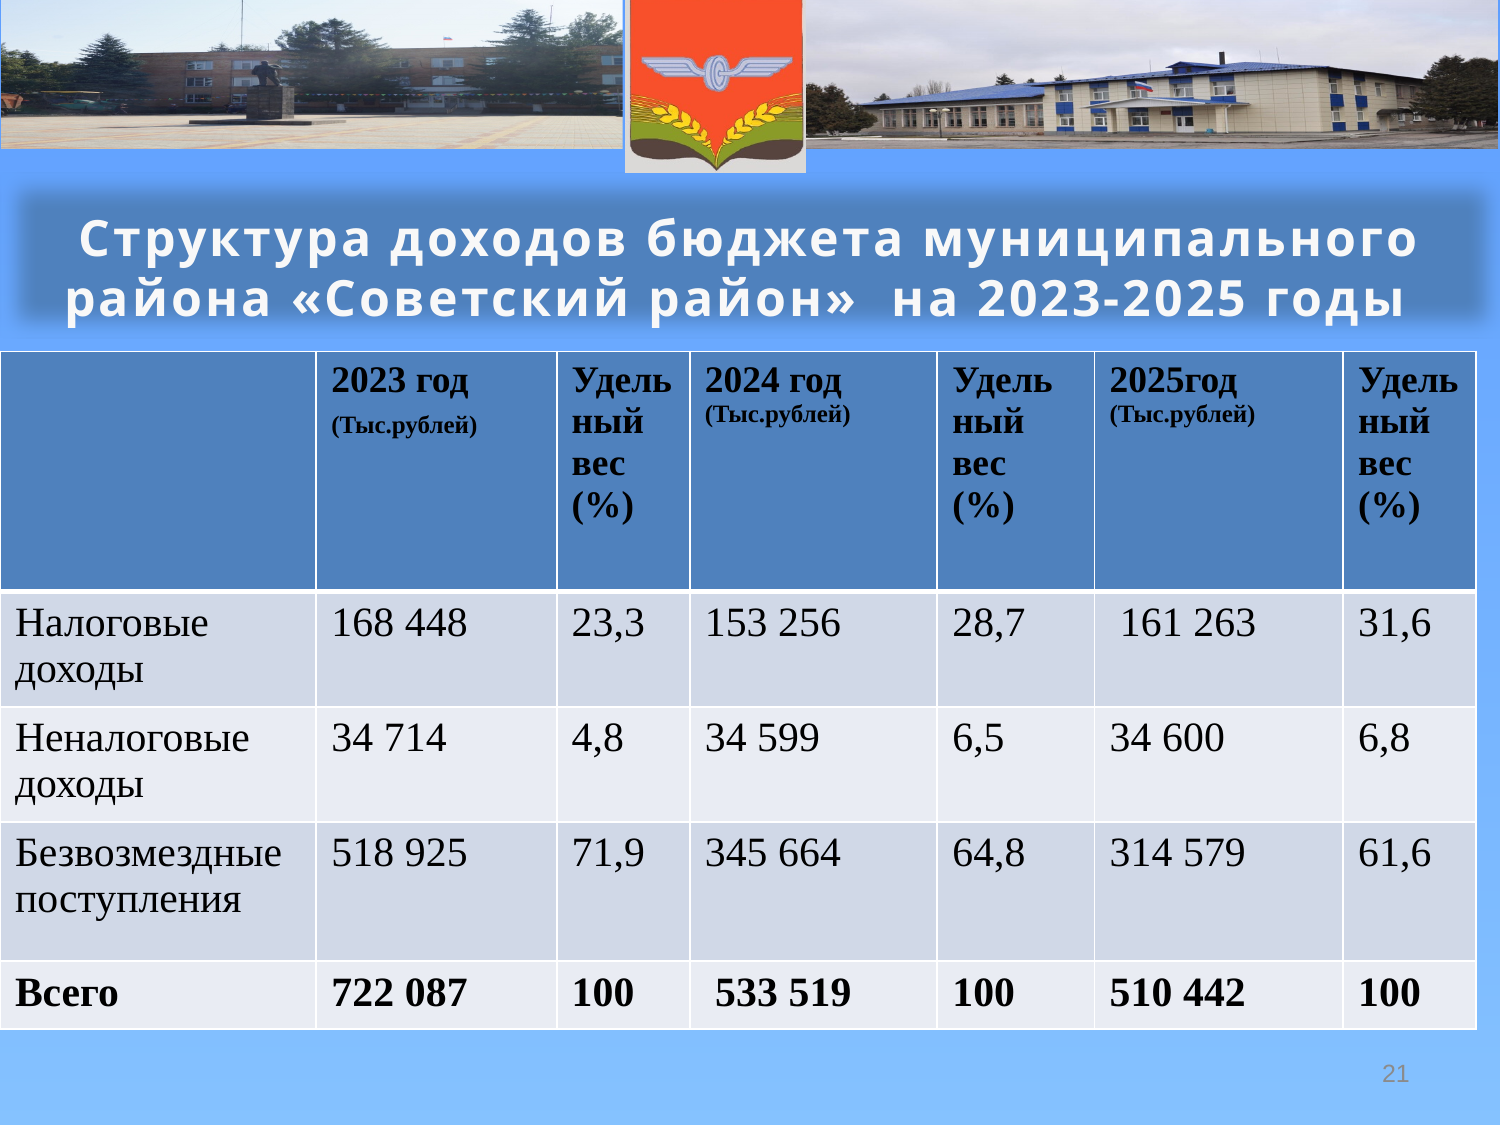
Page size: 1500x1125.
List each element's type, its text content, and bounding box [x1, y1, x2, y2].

table_cell Налоговые доходы [1, 594, 315, 706]
table_cell 64,8 [938, 823, 1094, 960]
table_cell 34 600 [1095, 708, 1342, 821]
table_cell 4,8 [558, 708, 689, 821]
slide_number 21 [1074, 1042, 1425, 1103]
table_cell Неналоговые доходы [1, 708, 315, 821]
table_cell 533 519 [691, 962, 936, 1028]
table_cell 314 579 [1095, 823, 1342, 960]
table_cell 23,3 [558, 594, 689, 706]
table_header 2023 год (Тыс.рублей) [317, 352, 556, 589]
table_cell Безвозмездные поступления [1, 823, 315, 960]
table_header [1, 352, 315, 589]
table_cell Всего [1, 962, 315, 1028]
table_cell 100 [938, 962, 1094, 1028]
table_cell 153 256 [691, 594, 936, 706]
table_cell 6,5 [938, 708, 1094, 821]
table_cell 510 442 [1095, 962, 1342, 1028]
table_cell 100 [558, 962, 689, 1028]
table_header Удельный вес (%) [558, 352, 689, 589]
picture [0, 0, 623, 150]
table_cell 61,6 [1344, 823, 1475, 960]
table_cell 100 [1344, 962, 1475, 1028]
table_cell 6,8 [1344, 708, 1475, 821]
slide_number 25 [1477, 633, 1500, 639]
table_cell 161 263 [1095, 594, 1342, 706]
table_header 2024 год (Тыс.рублей) [691, 352, 936, 589]
table_cell 168 448 [317, 594, 556, 706]
table_cell 28,7 [938, 594, 1094, 706]
table_cell 345 664 [691, 823, 936, 960]
table_header Удель ный вес (%) [938, 352, 1094, 589]
table_cell 34 714 [317, 708, 556, 821]
table_cell 31,6 [1344, 594, 1475, 706]
table_header Удельный вес (%) [1344, 352, 1475, 589]
table_cell 34 599 [691, 708, 936, 821]
table_cell 518 925 [317, 823, 556, 960]
text_box Структура доходов бюджета муниципального района «Советский район» на 2023-2025 годы [0, 199, 1500, 334]
picture [625, 0, 1498, 173]
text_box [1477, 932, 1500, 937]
table_cell 71,9 [558, 823, 689, 960]
table_cell 722 087 [317, 962, 556, 1028]
table_header 2025год (Тыс.рублей) [1095, 352, 1342, 589]
